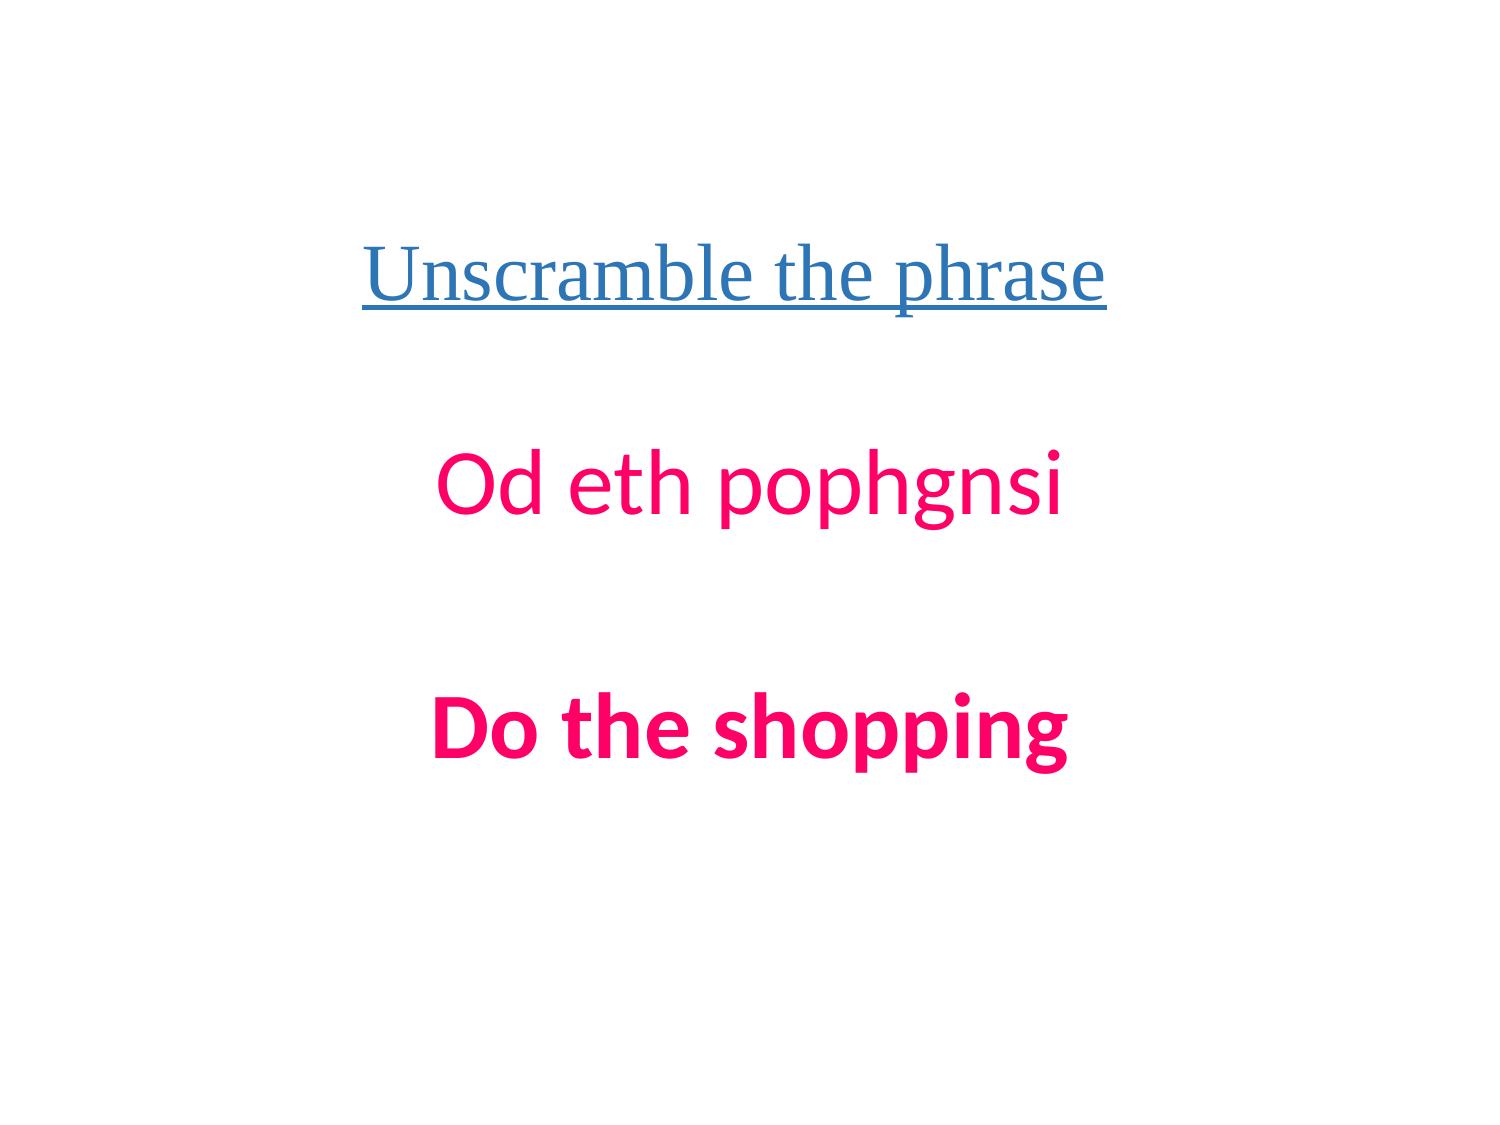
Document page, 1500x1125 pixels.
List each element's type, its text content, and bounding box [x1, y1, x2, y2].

title Unscramble the phrase [172, 221, 1298, 326]
subtitle Od eth pophgnsi Do the shopping [187, 425, 1313, 531]
